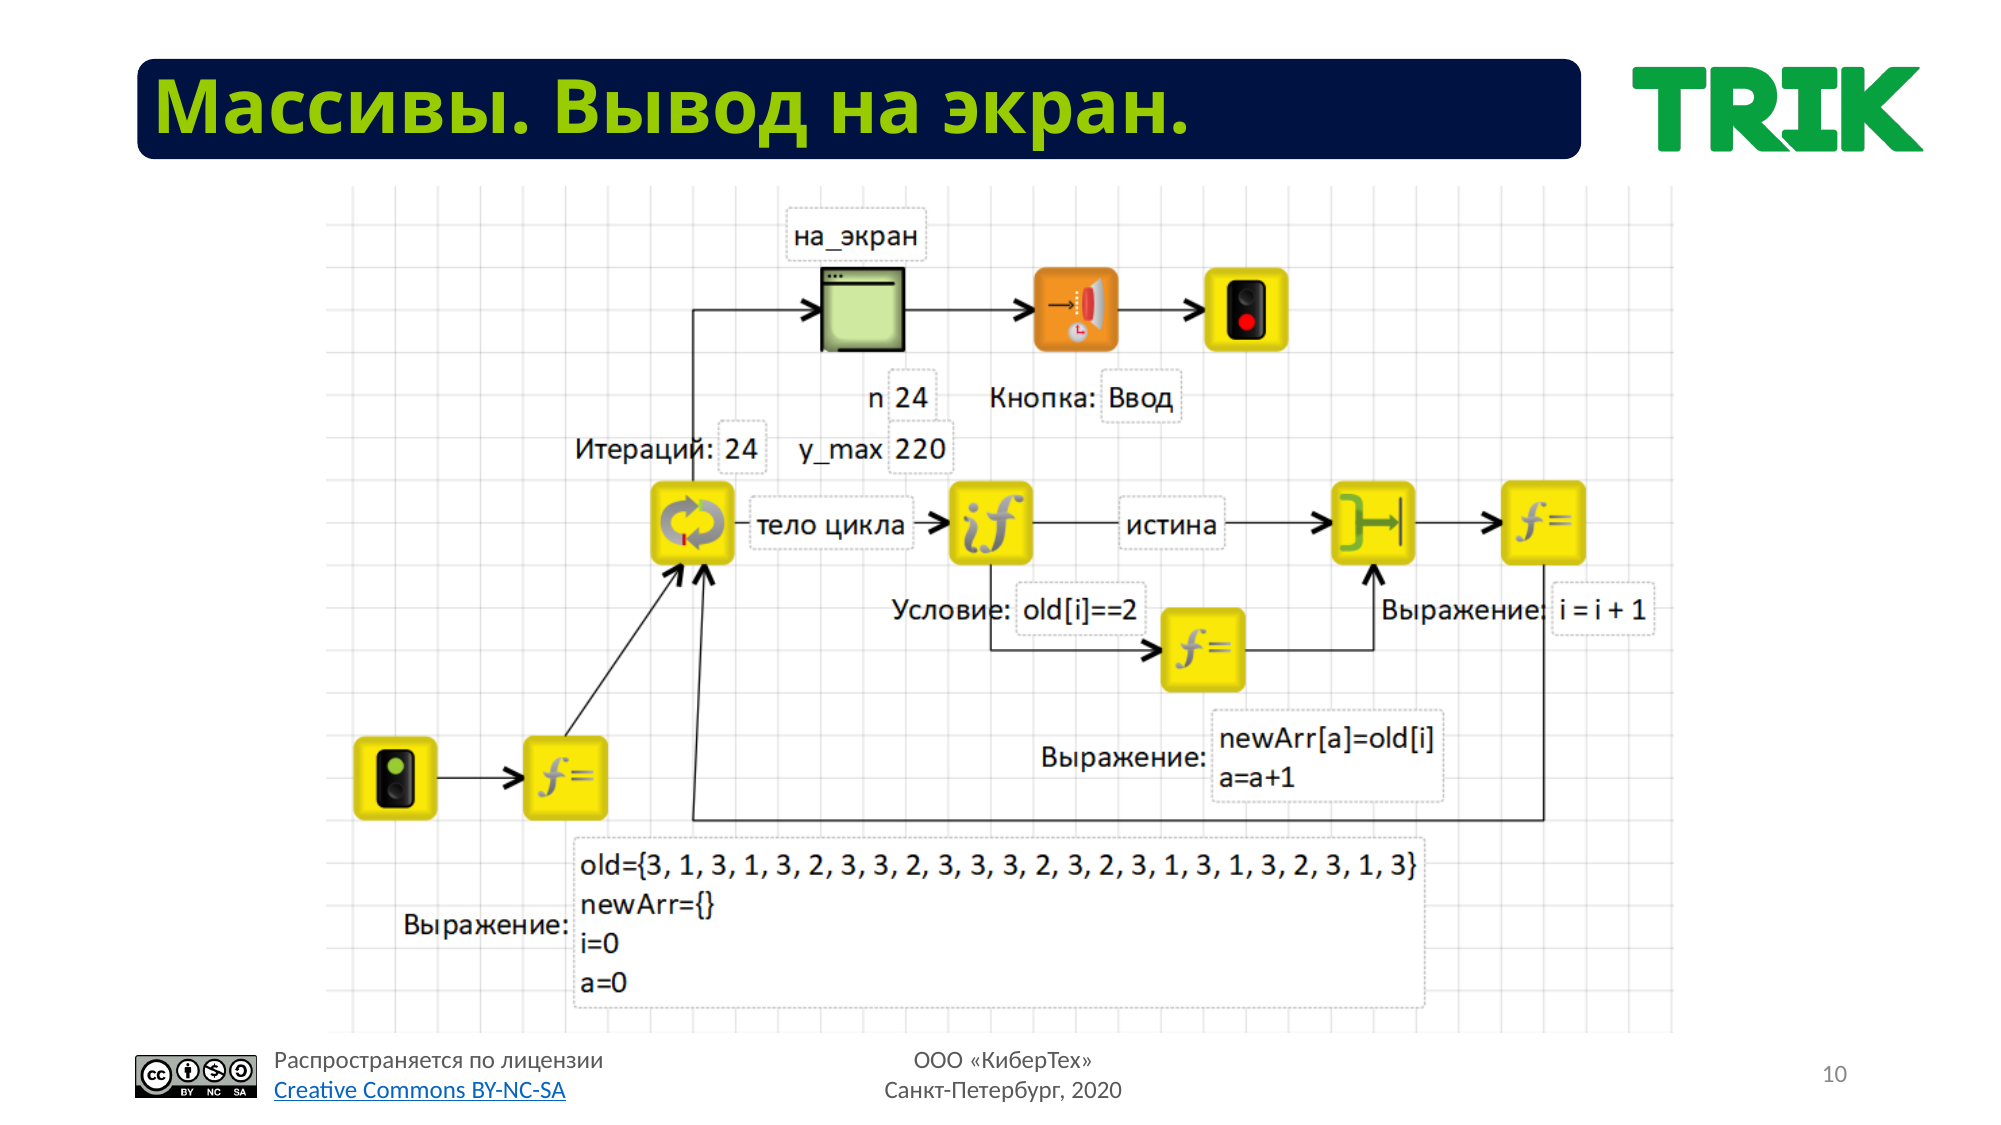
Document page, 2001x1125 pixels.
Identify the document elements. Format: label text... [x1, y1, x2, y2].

picture [135, 1055, 257, 1098]
text_box 10 [1412, 1042, 1863, 1103]
text_box Массивы. Вывод на экран. [137, 61, 1582, 162]
picture [326, 186, 1674, 1033]
picture [1631, 64, 1924, 154]
